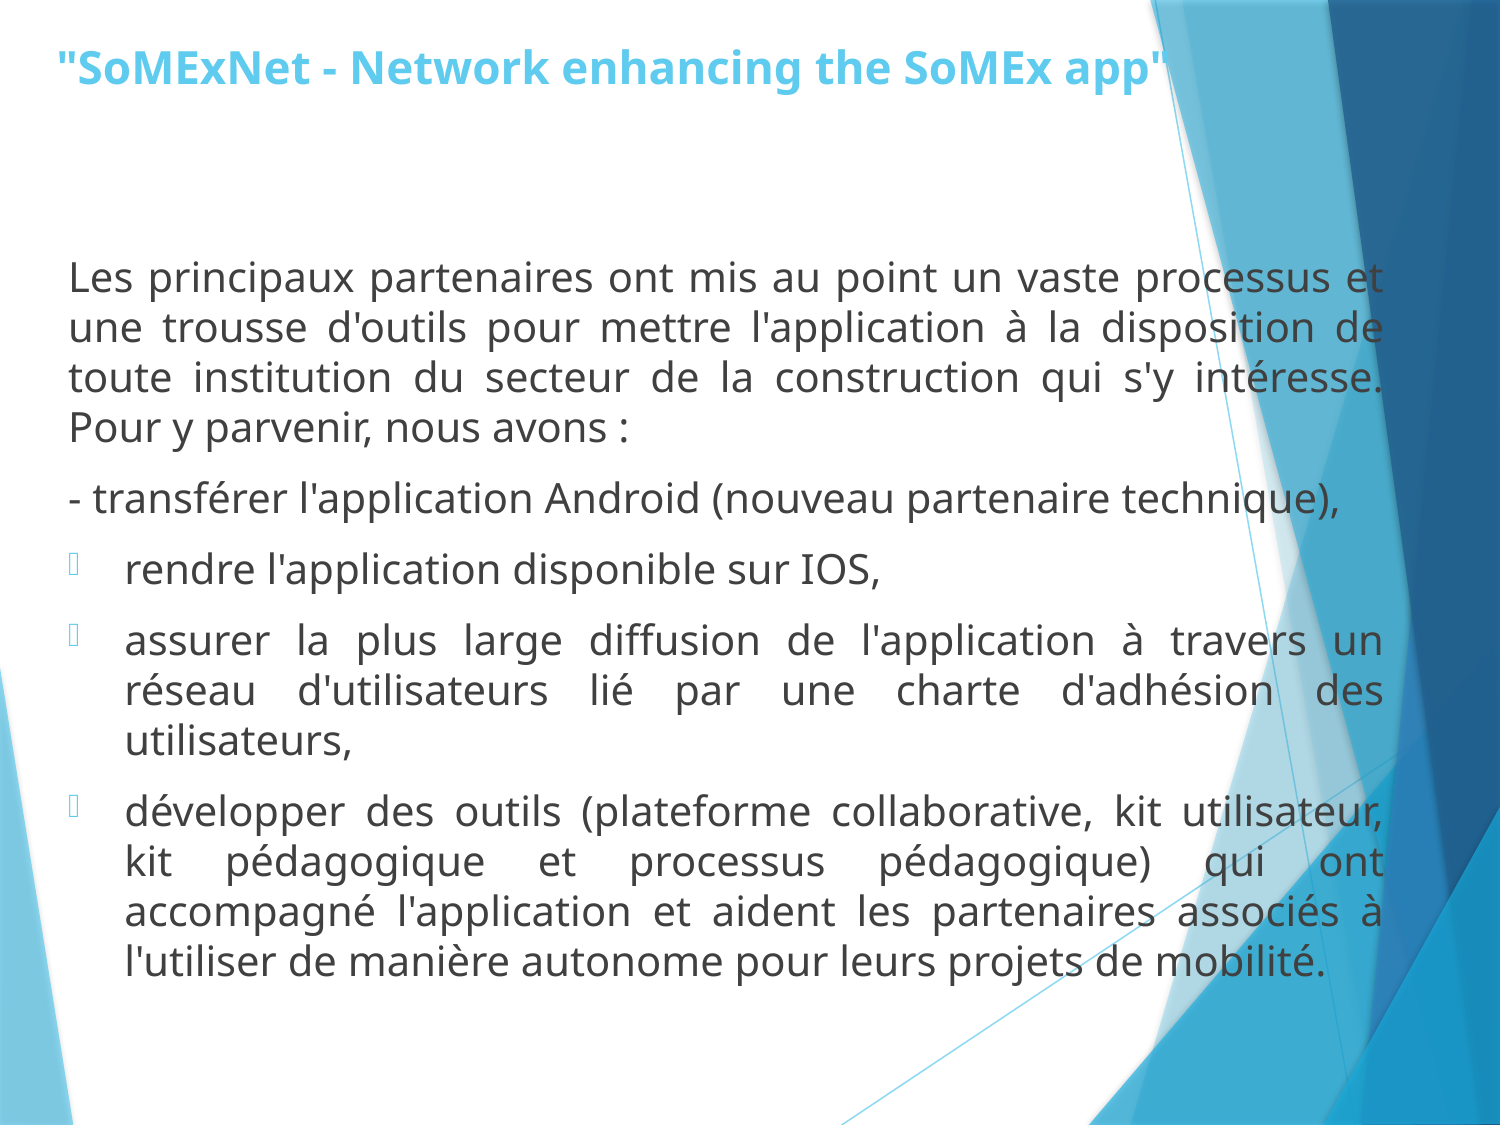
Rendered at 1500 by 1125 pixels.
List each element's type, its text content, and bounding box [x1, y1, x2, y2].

title "SoMExNet - Network enhancing the SoMEx app" [41, 30, 1415, 114]
list Les principaux partenaires ont mis au point un vaste processus et une trousse d'outils pour mettre l'application à la disposition de toute institution du secteur de la construction qui s'y intéresse. Pour y parvenir, nous avons : - transférer l'application Android (nouveau partenaire technique), rendre l'application disponible sur IOS, assurer la plus large diffusion de l'application à travers un réseau d'utilisateurs lié par une charte d'adhésion des utilisateurs, développer des outils (plateforme collaborative, kit utilisateur, kit pédagogique et processus pédagogique) qui ont accompagné l'application et aident les partenaires associés à l'utiliser de manière autonome pour leurs projets de mobilité. [53, 243, 1400, 1083]
